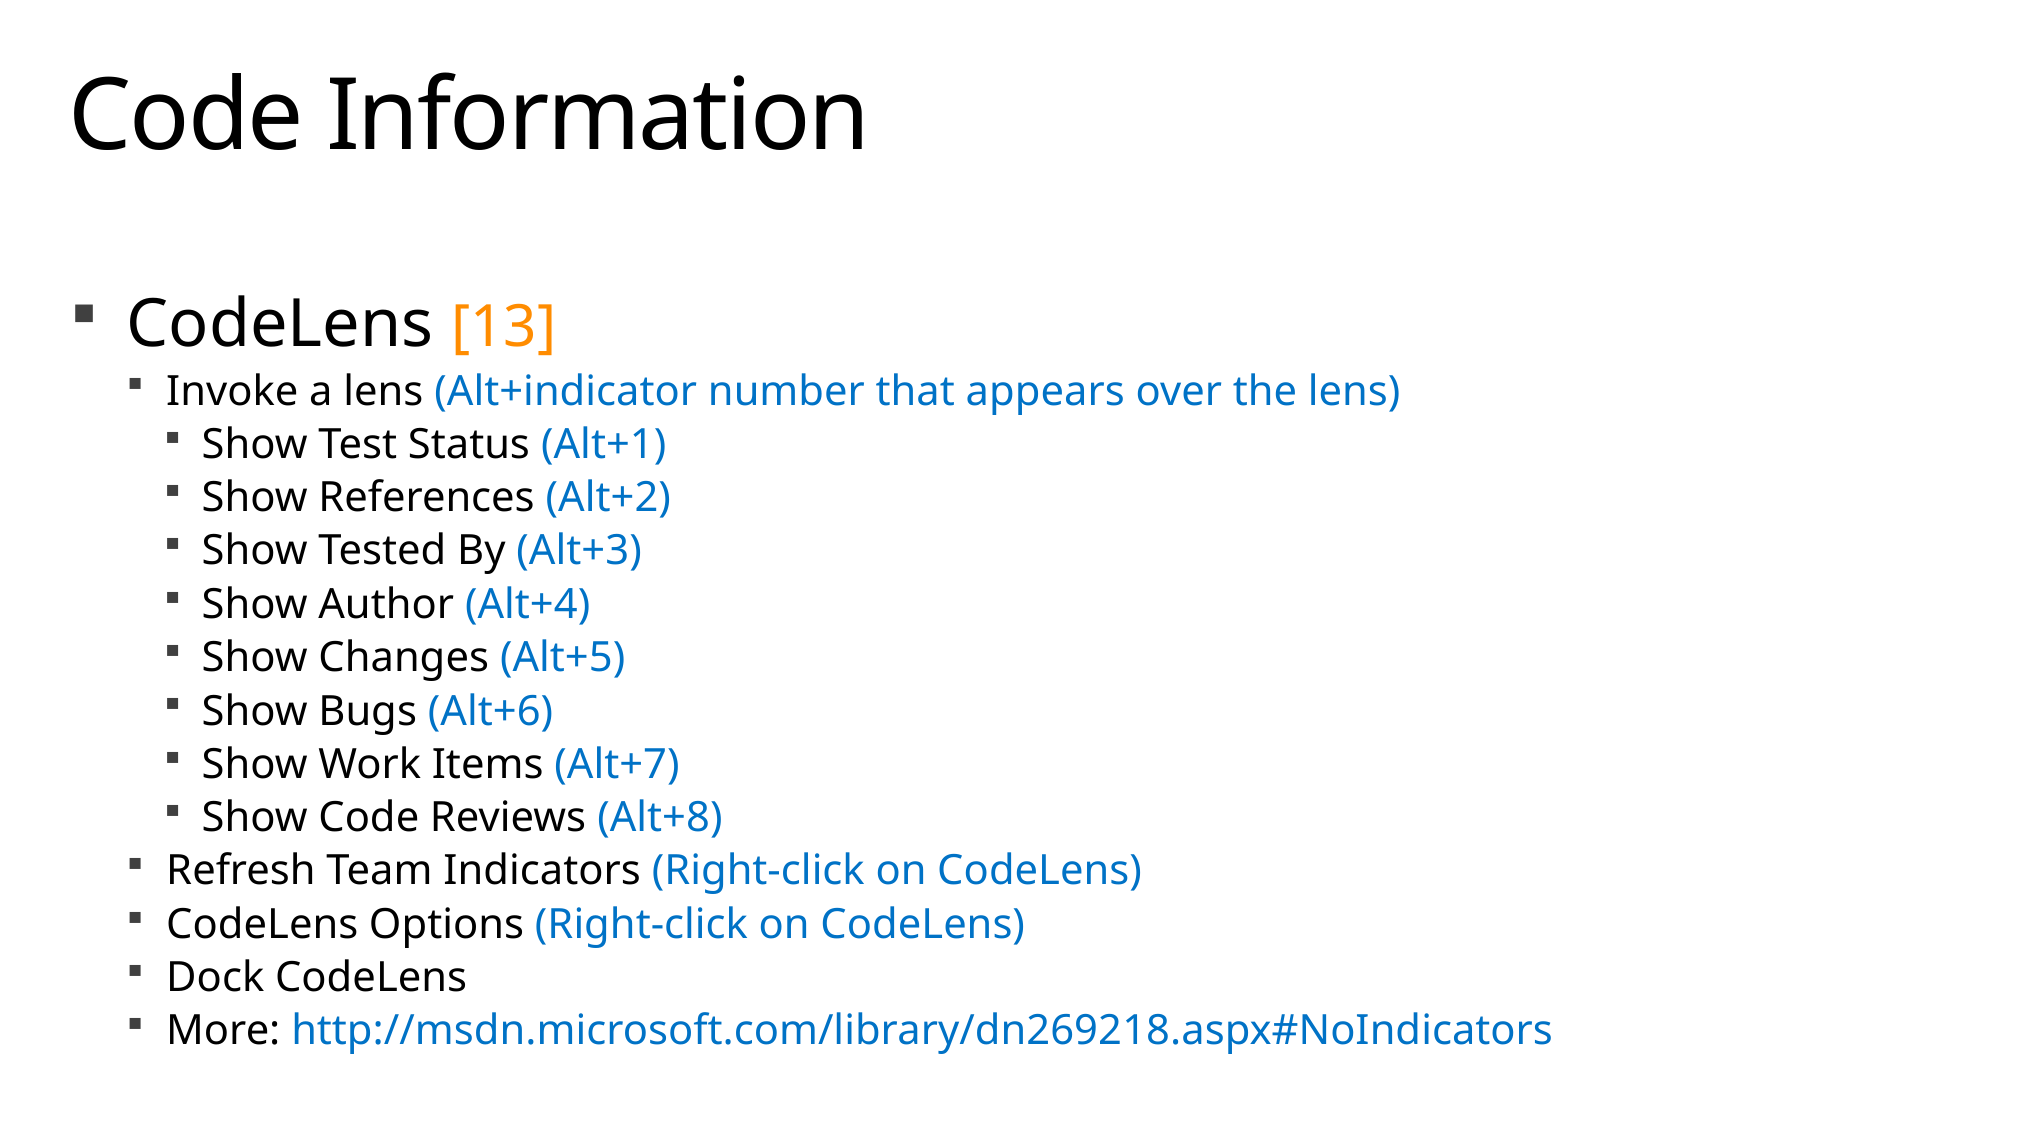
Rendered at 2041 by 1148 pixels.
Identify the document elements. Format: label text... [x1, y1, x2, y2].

list CodeLens [13] Invoke a lens (Alt+indicator number that appears over the lens) Show Test Status (Alt+1) Show References (Alt+2) Show Tested By (Alt+3) Show Author (Alt+4) Show Changes (Alt+5) Show Bugs (Alt+6) Show Work Items (Alt+7) Show Code Reviews (Alt+8) Refresh Team Indicators (Right-click on CodeLens) CodeLens Options (Right-click on CodeLens) Dock CodeLens More: http://msdn.microsoft.com/library/dn269218.aspx#NoIndicators [46, 273, 1996, 1099]
title Code Information [45, 48, 1996, 199]
